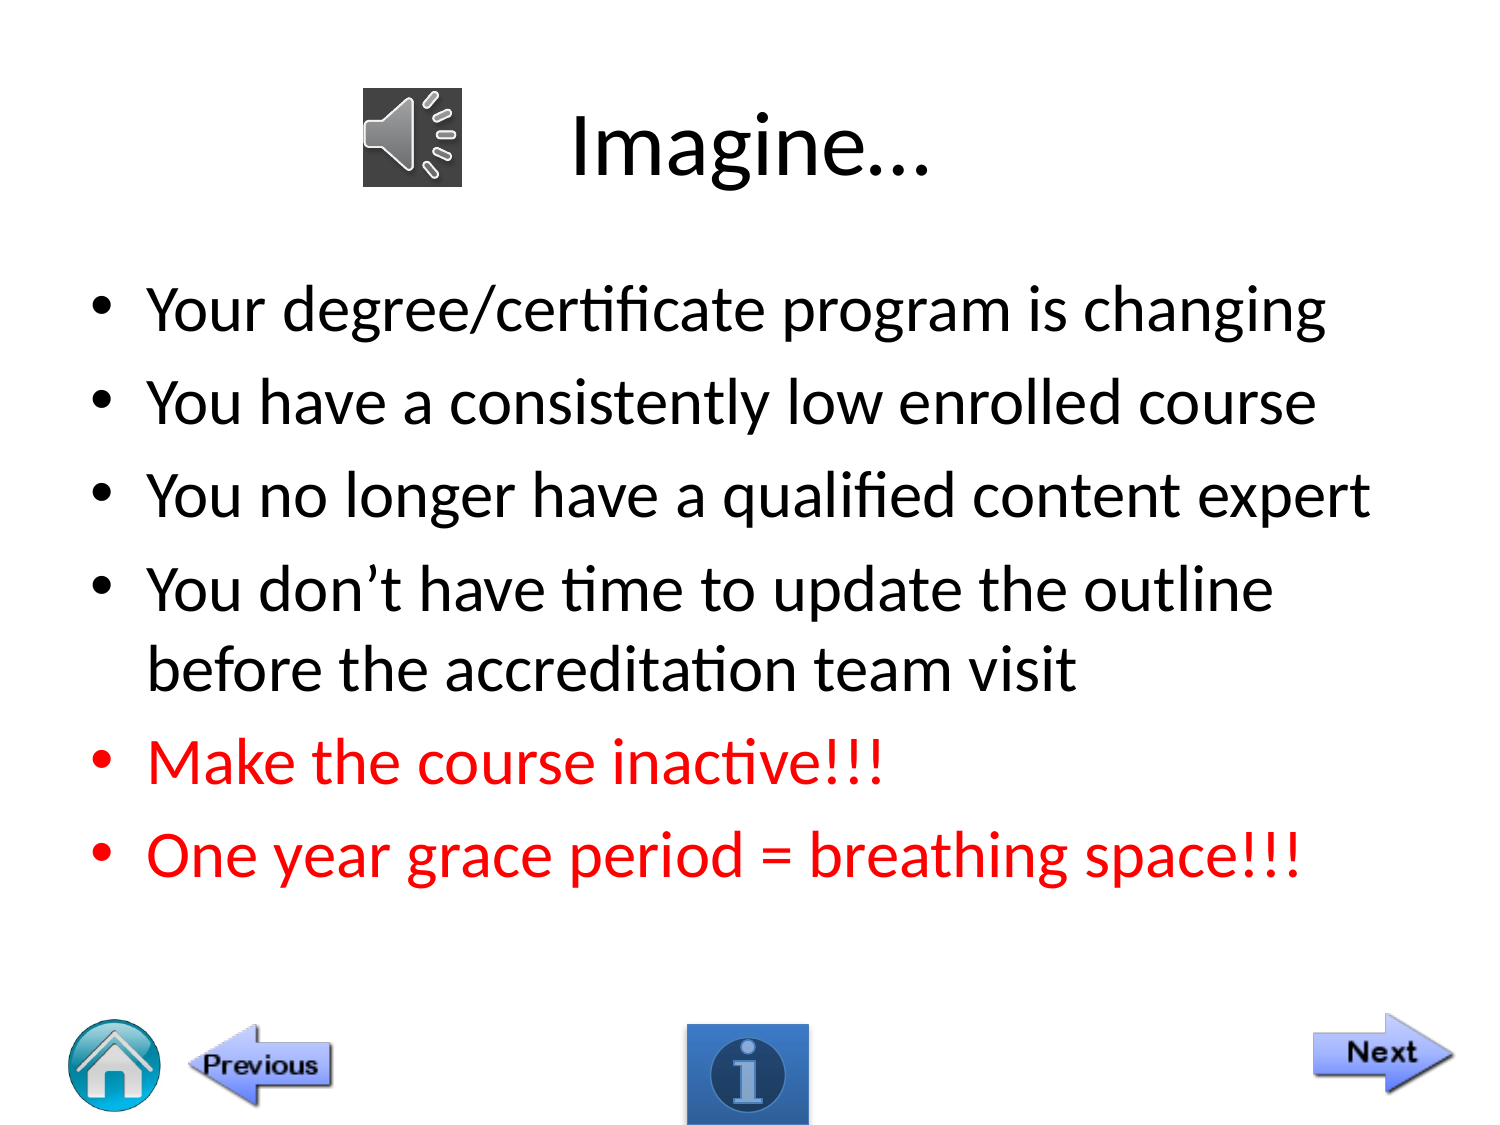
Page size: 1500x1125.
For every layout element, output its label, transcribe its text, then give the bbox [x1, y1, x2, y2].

title Imagine… [75, 45, 1425, 233]
picture [187, 1023, 338, 1113]
list Your degree/certificate program is changing You have a consistently low enrolled course You no longer have a qualified content expert You don’t have time to update the outline before the accreditation team visit Make the course inactive!!! One year grace period = breathing space!!! [75, 257, 1425, 1000]
picture [1312, 1012, 1460, 1100]
picture [362, 87, 463, 188]
picture [62, 1012, 166, 1116]
text_box [687, 1024, 809, 1125]
